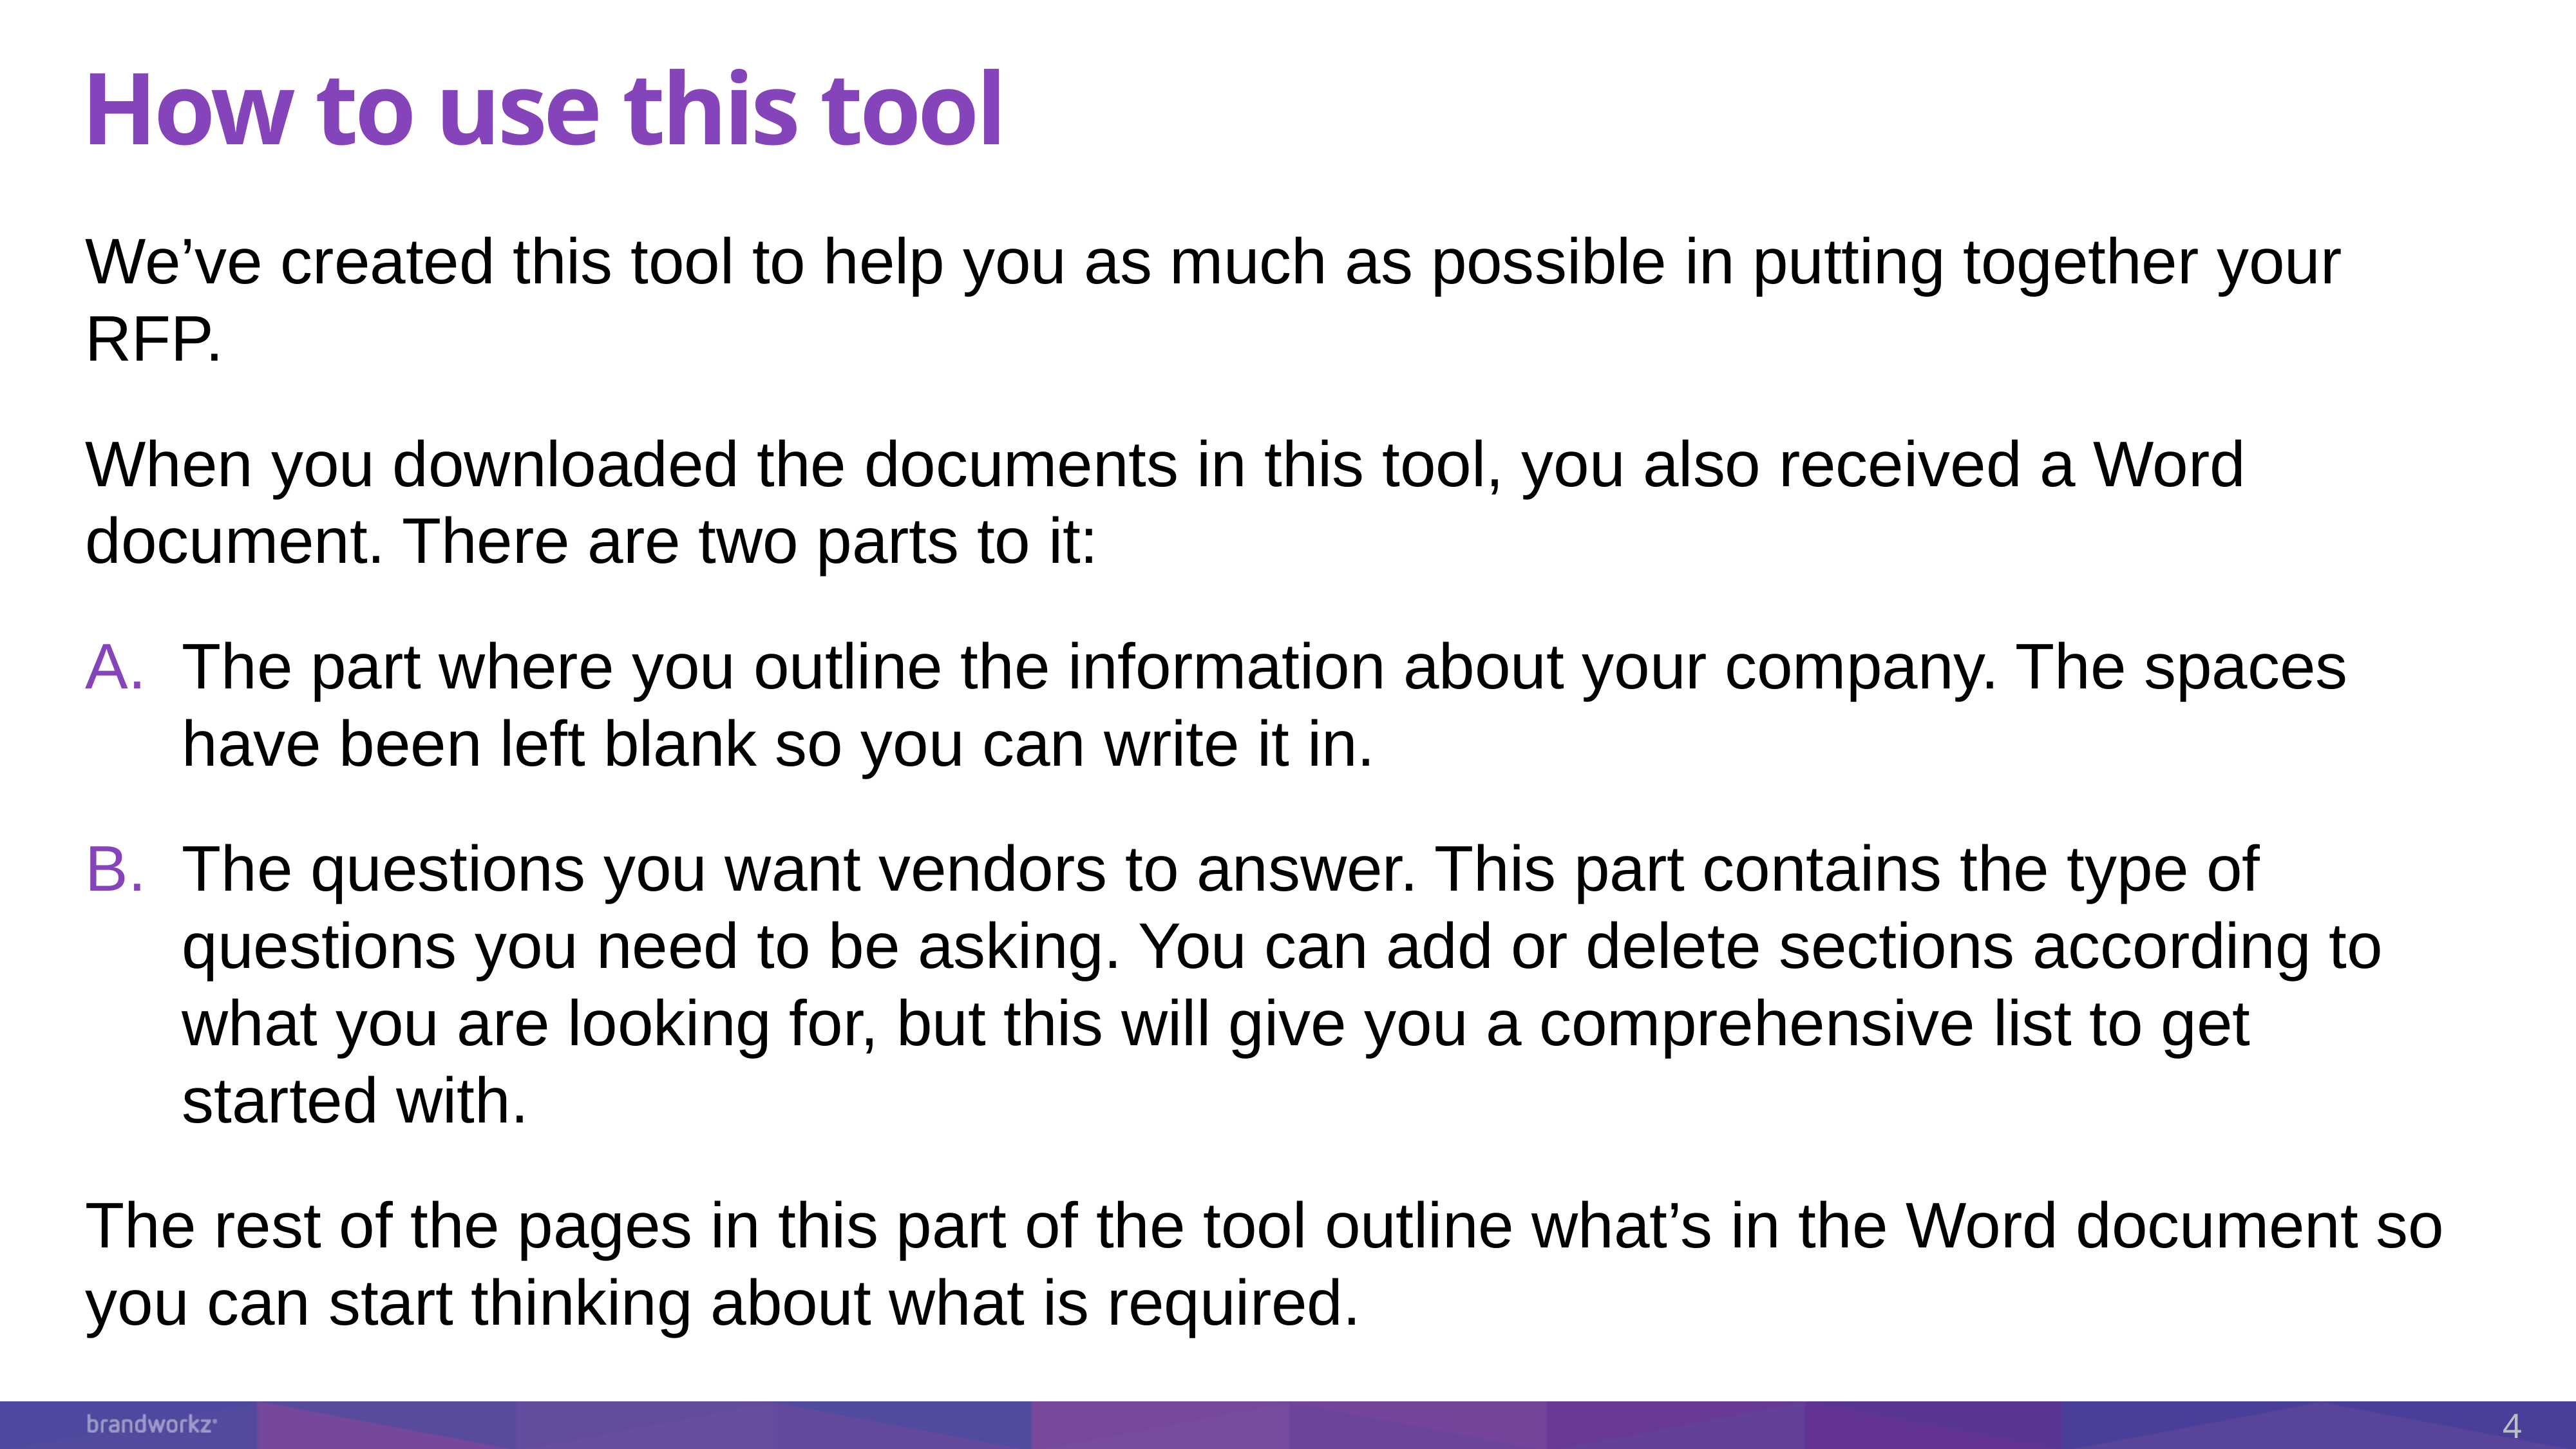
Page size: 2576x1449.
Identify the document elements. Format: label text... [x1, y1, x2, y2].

title How to use this tool [81, 45, 2496, 166]
picture [0, 1401, 2576, 1449]
list We’ve created this tool to help you as much as possible in putting together your RFP. When you downloaded the documents in this tool, you also received a Word document. There are two parts to it: The part where you outline the information about your company. The spaces have been left blank so you can write it in. The questions you want vendors to answer. This part contains the type of questions you need to be asking. You can add or delete sections according to what you are looking for, but this will give you a comprehensive list to get started with. The rest of the pages in this part of the tool outline what’s in the Word document so you can start thinking about what is required. [85, 219, 2461, 1384]
